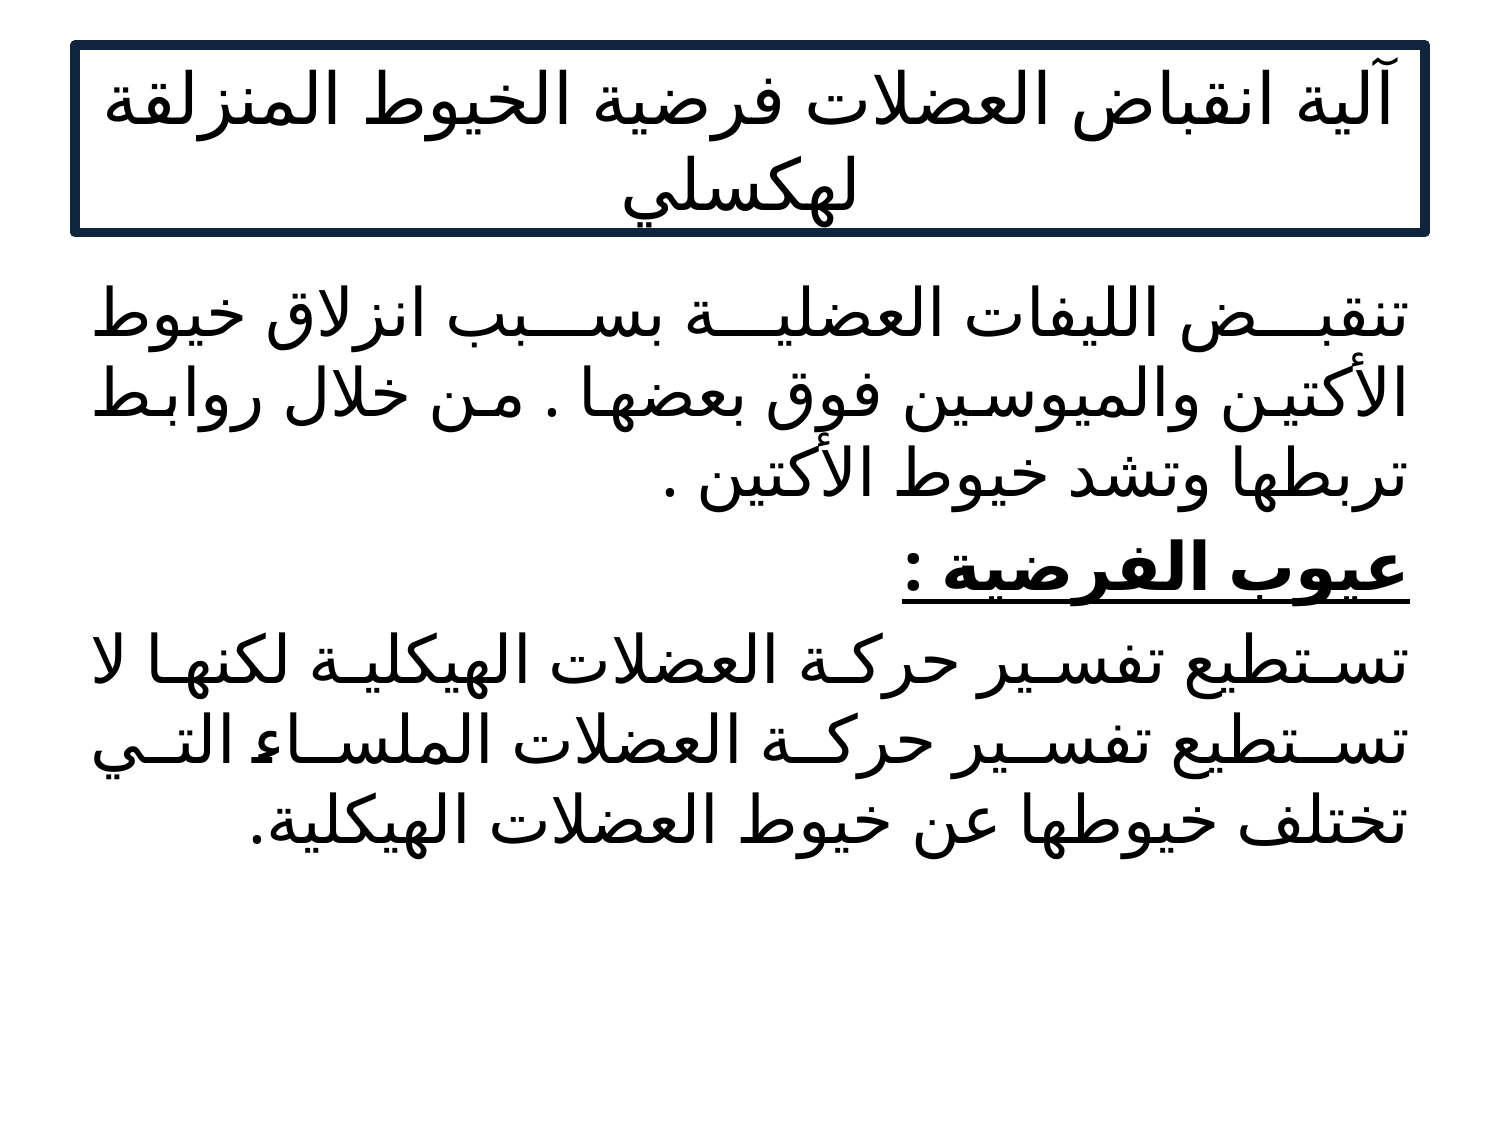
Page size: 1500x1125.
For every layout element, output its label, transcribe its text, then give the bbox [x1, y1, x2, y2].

title آلية انقباض العضلات فرضية الخيوط المنزلقة لهكسلي [75, 45, 1425, 233]
list تنقبض الليفات العضلية بسبب انزلاق خيوط الأكتين والميوسين فوق بعضها . من خلال روابط تربطها وتشد خيوط الأكتين . عيوب الفرضية : تستطيع تفسير حركة العضلات الهيكلية لكنها لا تستطيع تفسير حركة العضلات الملساء التي تختلف خيوطها عن خيوط العضلات الهيكلية. [75, 262, 1425, 1005]
